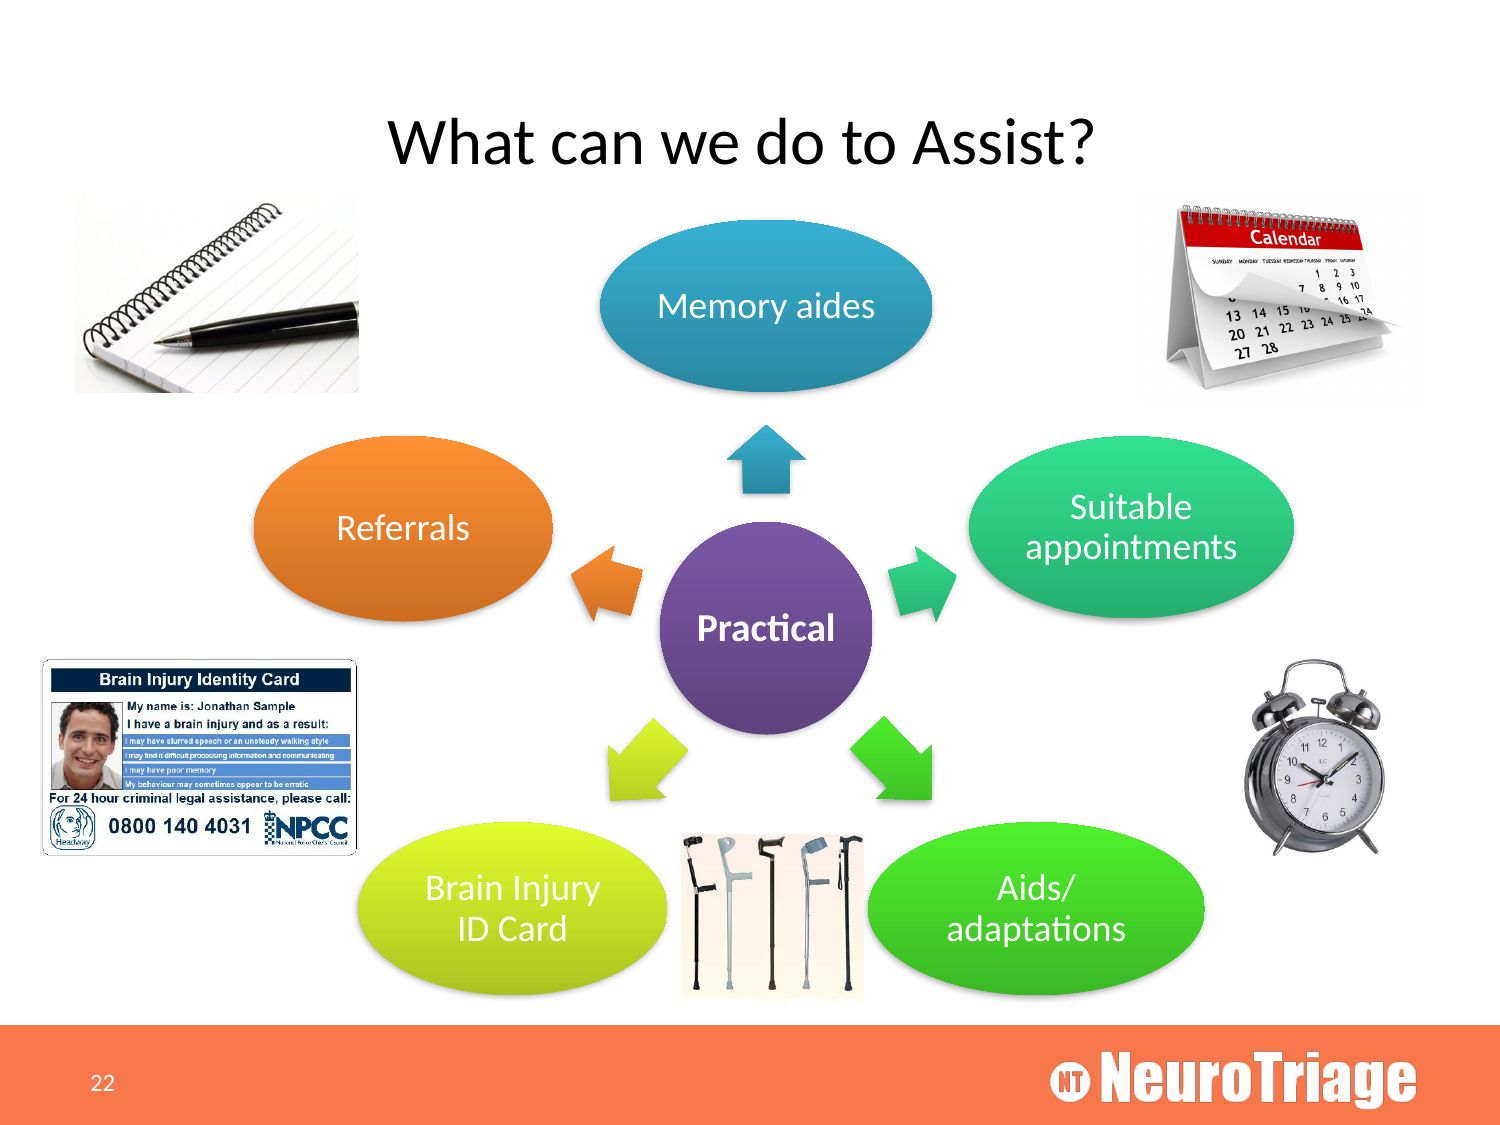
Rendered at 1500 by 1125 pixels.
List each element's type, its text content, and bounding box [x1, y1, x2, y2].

picture [74, 190, 359, 393]
slide_number 22 [75, 1051, 425, 1112]
picture [681, 833, 865, 1006]
picture [1139, 190, 1424, 404]
title What can we do to Assist? [75, 56, 1425, 188]
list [74, 190, 1471, 1006]
picture [40, 658, 359, 857]
picture [1204, 658, 1424, 856]
picture [1037, 1030, 1425, 1125]
